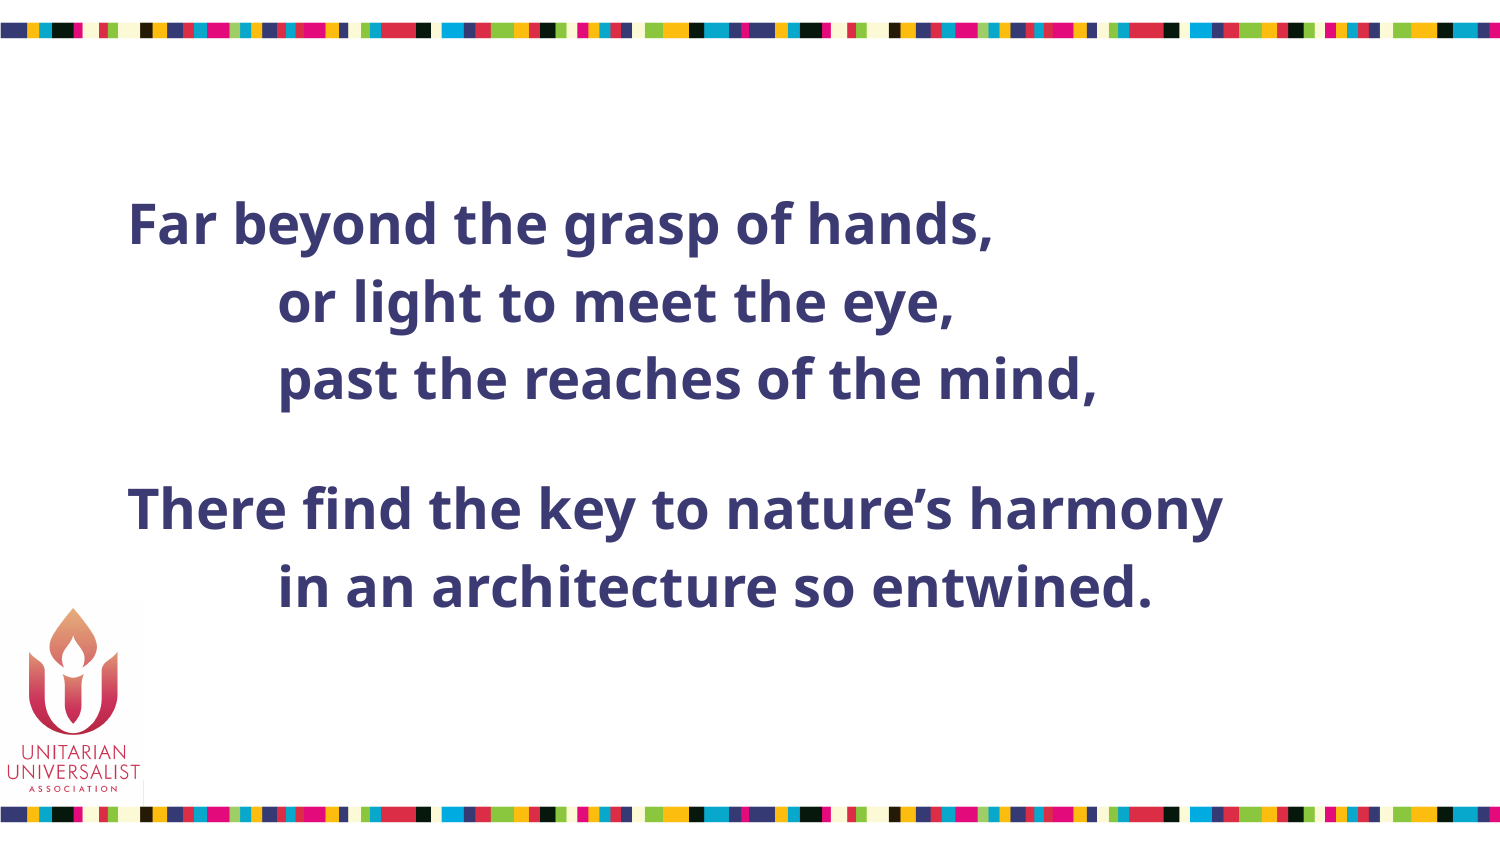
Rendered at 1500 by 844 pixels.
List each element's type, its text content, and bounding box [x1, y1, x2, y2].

picture [0, 600, 1500, 824]
text_box Far beyond the grasp of hands, or light to meet the eye, past the reaches of the mind, There find the key to nature’s harmony in an architecture so entwined. [112, 163, 1500, 634]
picture [0, 22, 1500, 40]
